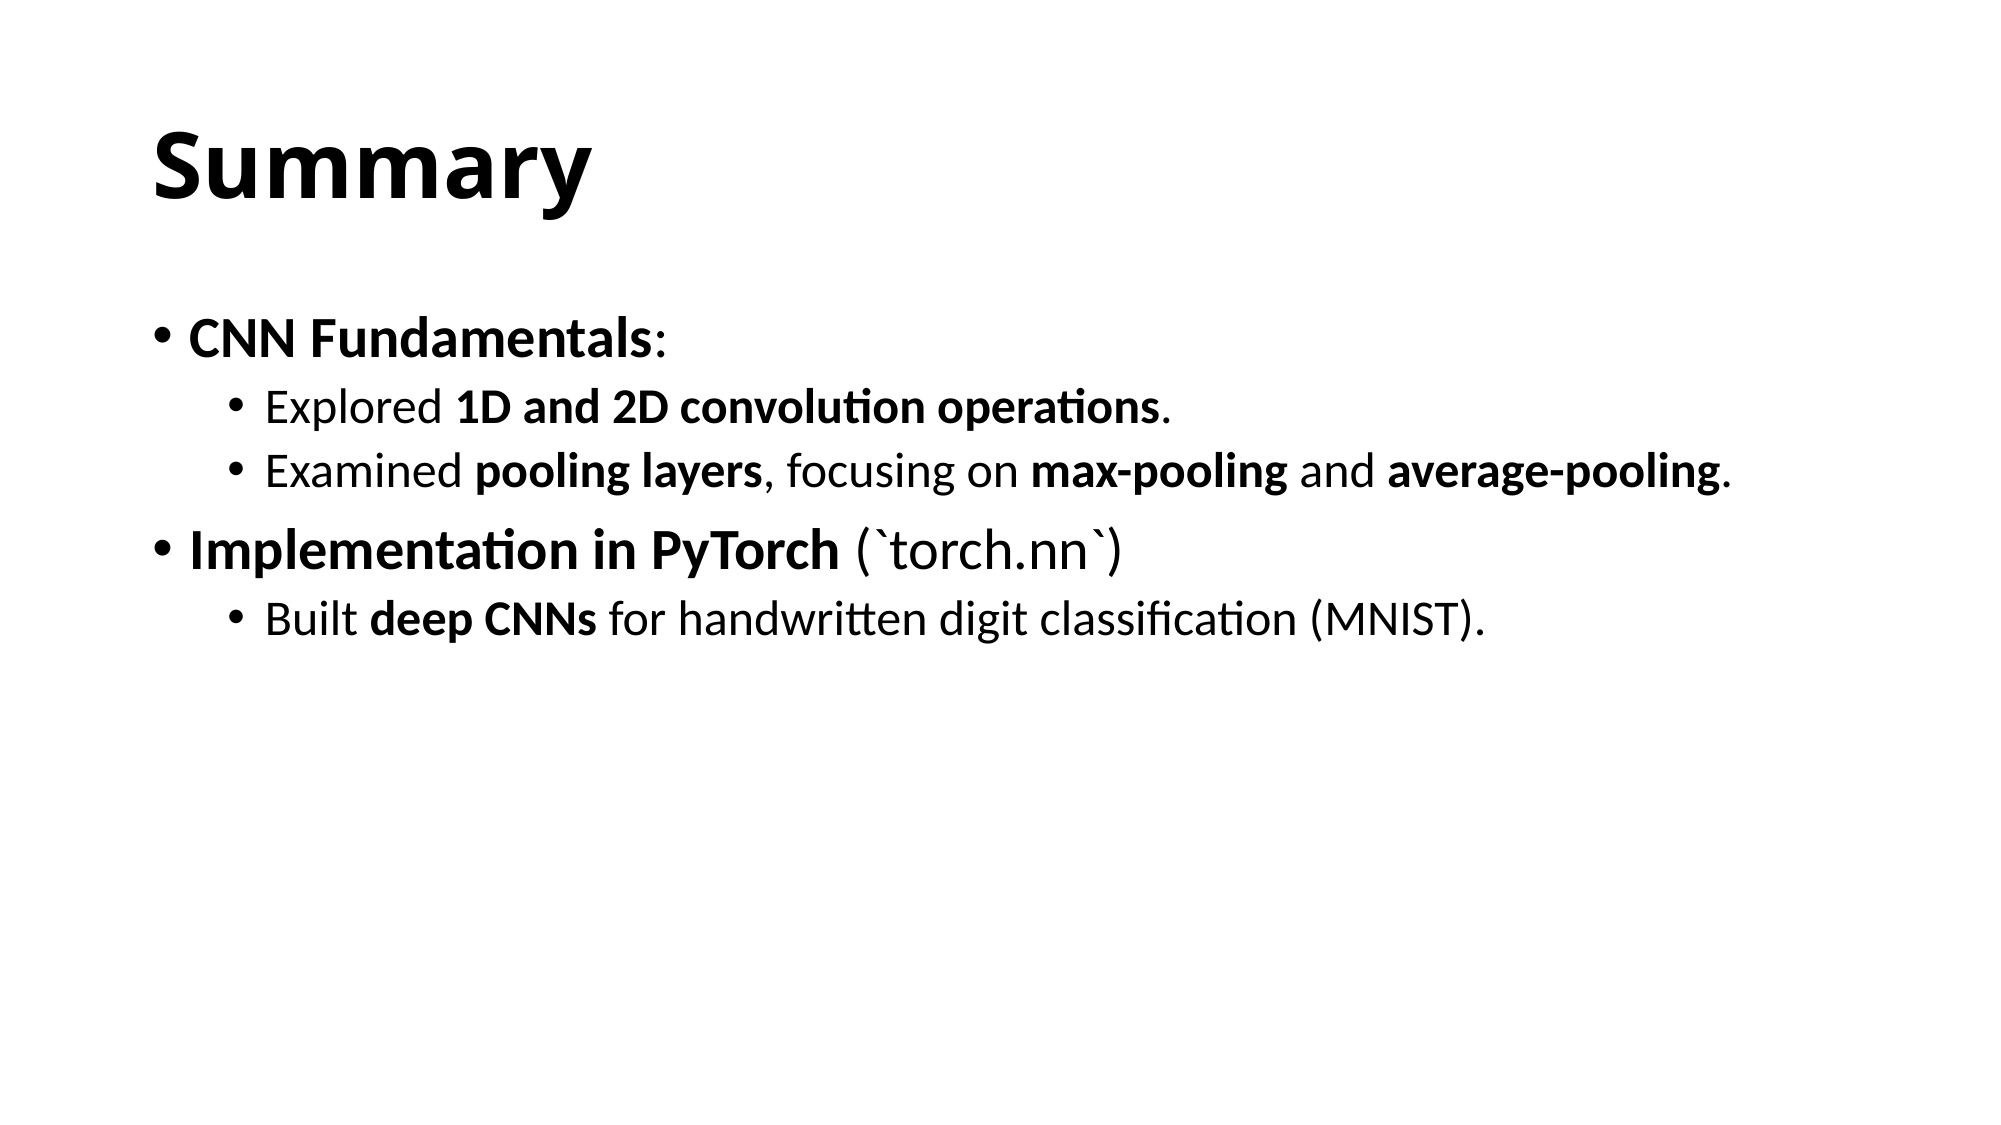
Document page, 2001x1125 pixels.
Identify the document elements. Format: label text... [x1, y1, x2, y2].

title Summary [137, 59, 1863, 278]
list CNN Fundamentals: Explored 1D and 2D convolution operations. Examined pooling layers, focusing on max-pooling and average-pooling. Implementation in PyTorch (`torch.nn`) Built deep CNNs for handwritten digit classification (MNIST). [137, 299, 1863, 1014]
